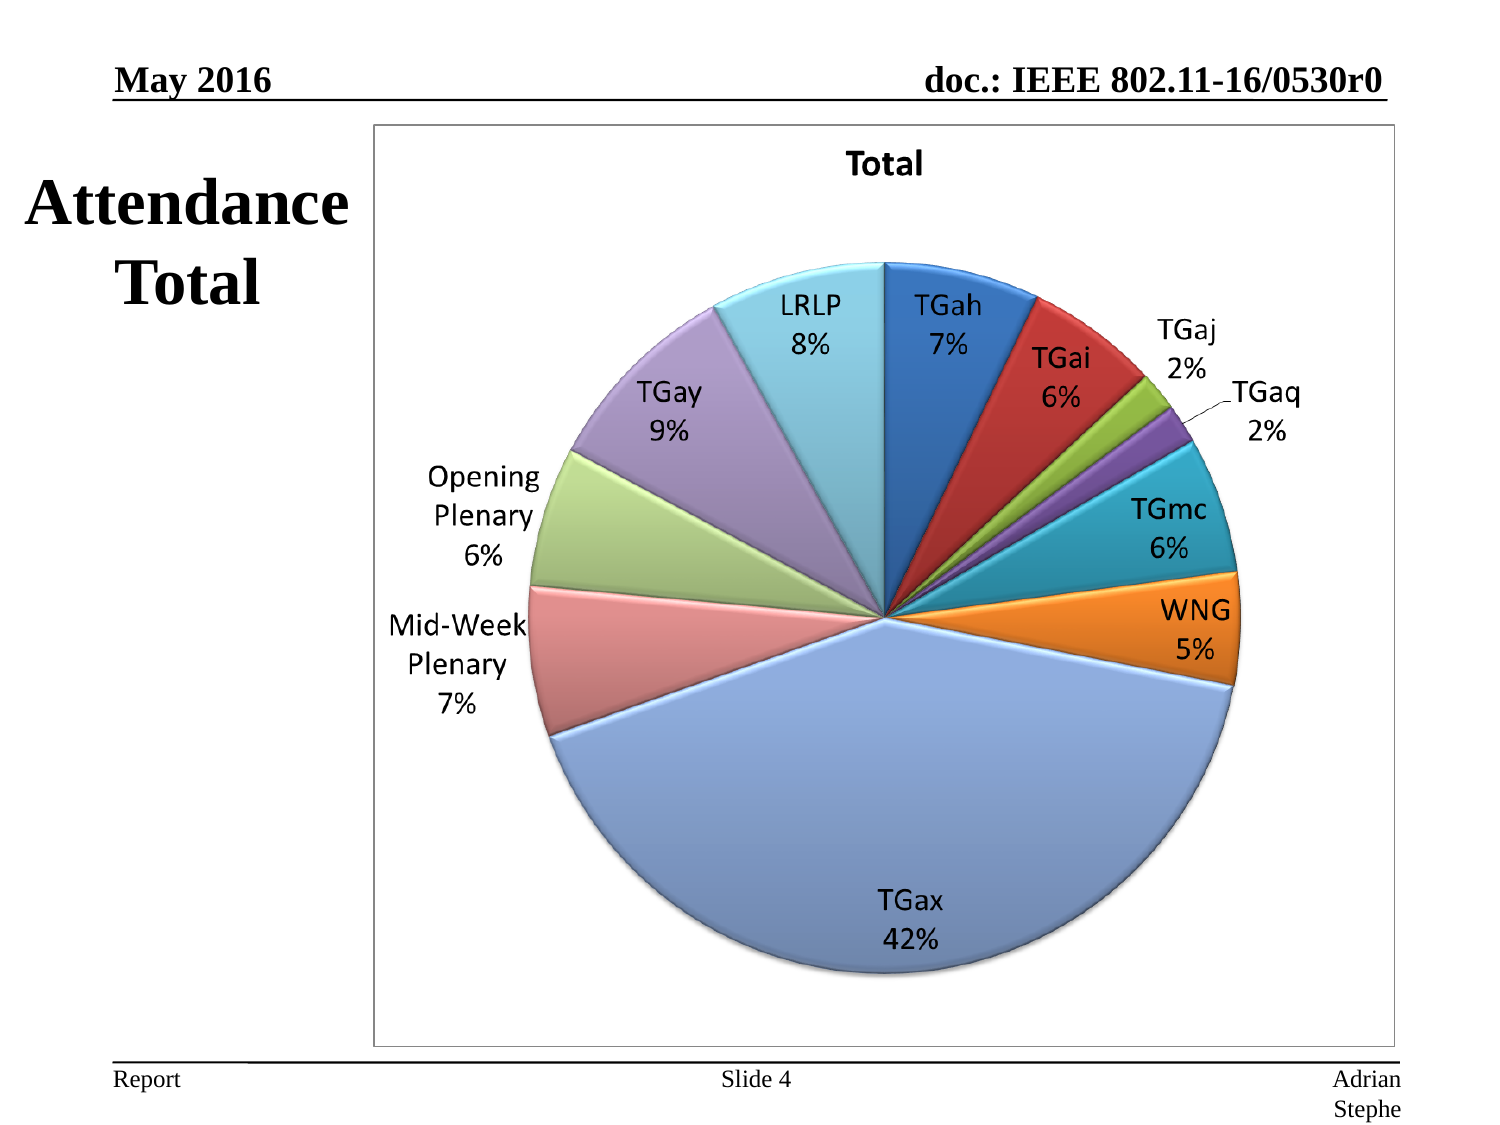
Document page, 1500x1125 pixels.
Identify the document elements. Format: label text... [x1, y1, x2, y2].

title Attendance Total [0, 174, 368, 300]
picture [373, 124, 1395, 1048]
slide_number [114, 54, 374, 101]
footer Adrian Stephens, Intel Corporation [1324, 1061, 1402, 1093]
slide_number Slide 4 [711, 1061, 801, 1093]
